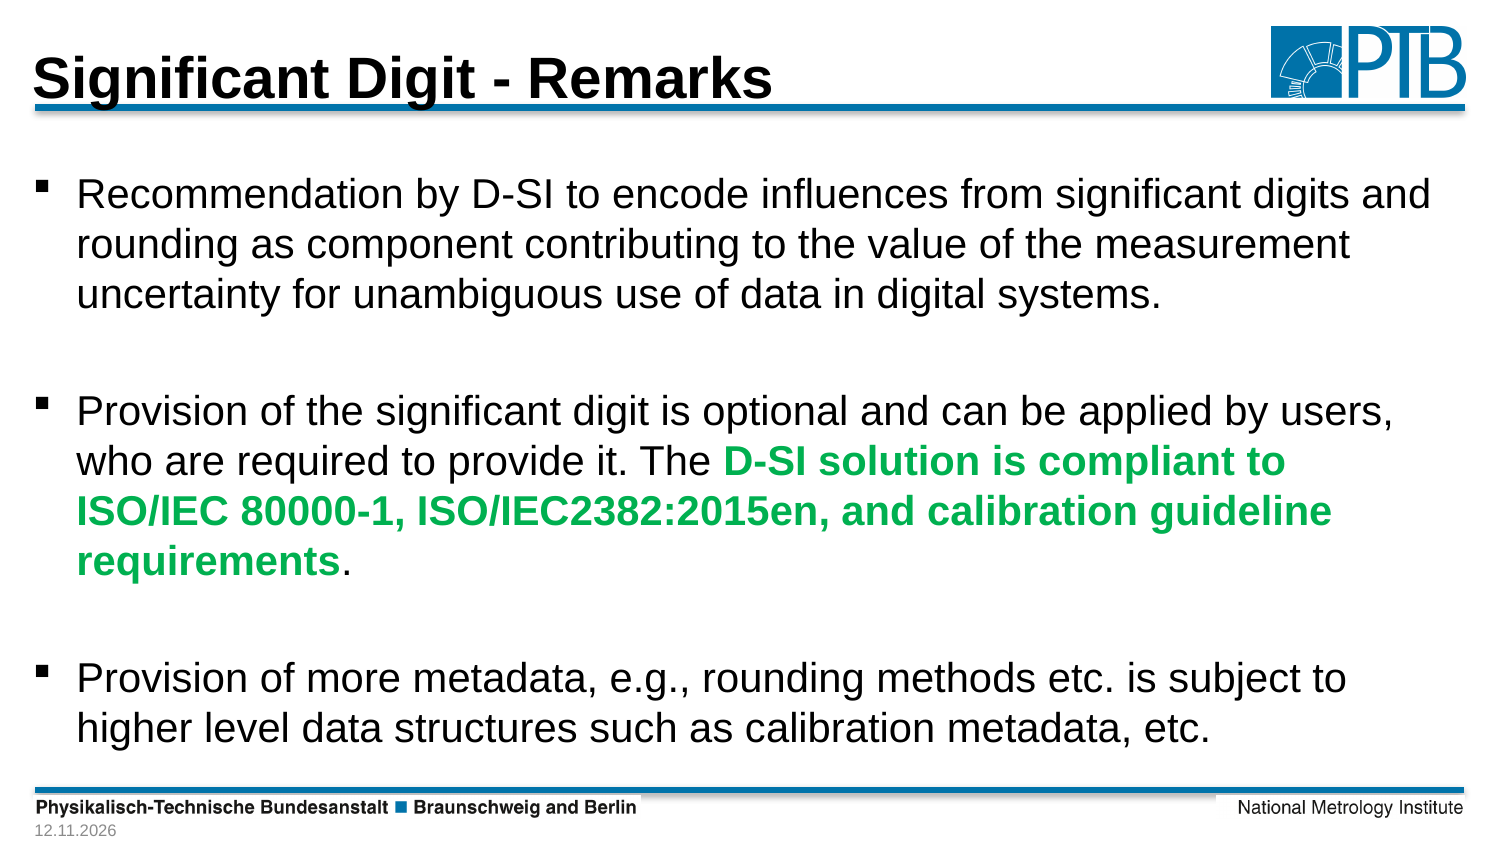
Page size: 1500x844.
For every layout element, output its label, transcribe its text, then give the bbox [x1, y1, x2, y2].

picture [1216, 795, 1465, 819]
picture [1459, 80, 1467, 98]
picture [33, 795, 641, 815]
list Recommendation by D-SI to encode influences from significant digits and rounding as component contributing to the value of the measurement uncertainty for unambiguous use of data in digital systems. Provision of the significant digit is optional and can be applied by users, who are required to provide it. The D-SI solution is compliant to ISO/IEC 80000-1, ISO/IEC2382:2015en, and calibration guideline requirements. Provision of more metadata, e.g., rounding methods etc. is subject to higher level data structures such as calibration metadata, etc. [17, 159, 1459, 780]
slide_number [19, 815, 669, 844]
title Significant Digit - Remarks [17, 26, 1459, 123]
picture [1459, 26, 1467, 75]
